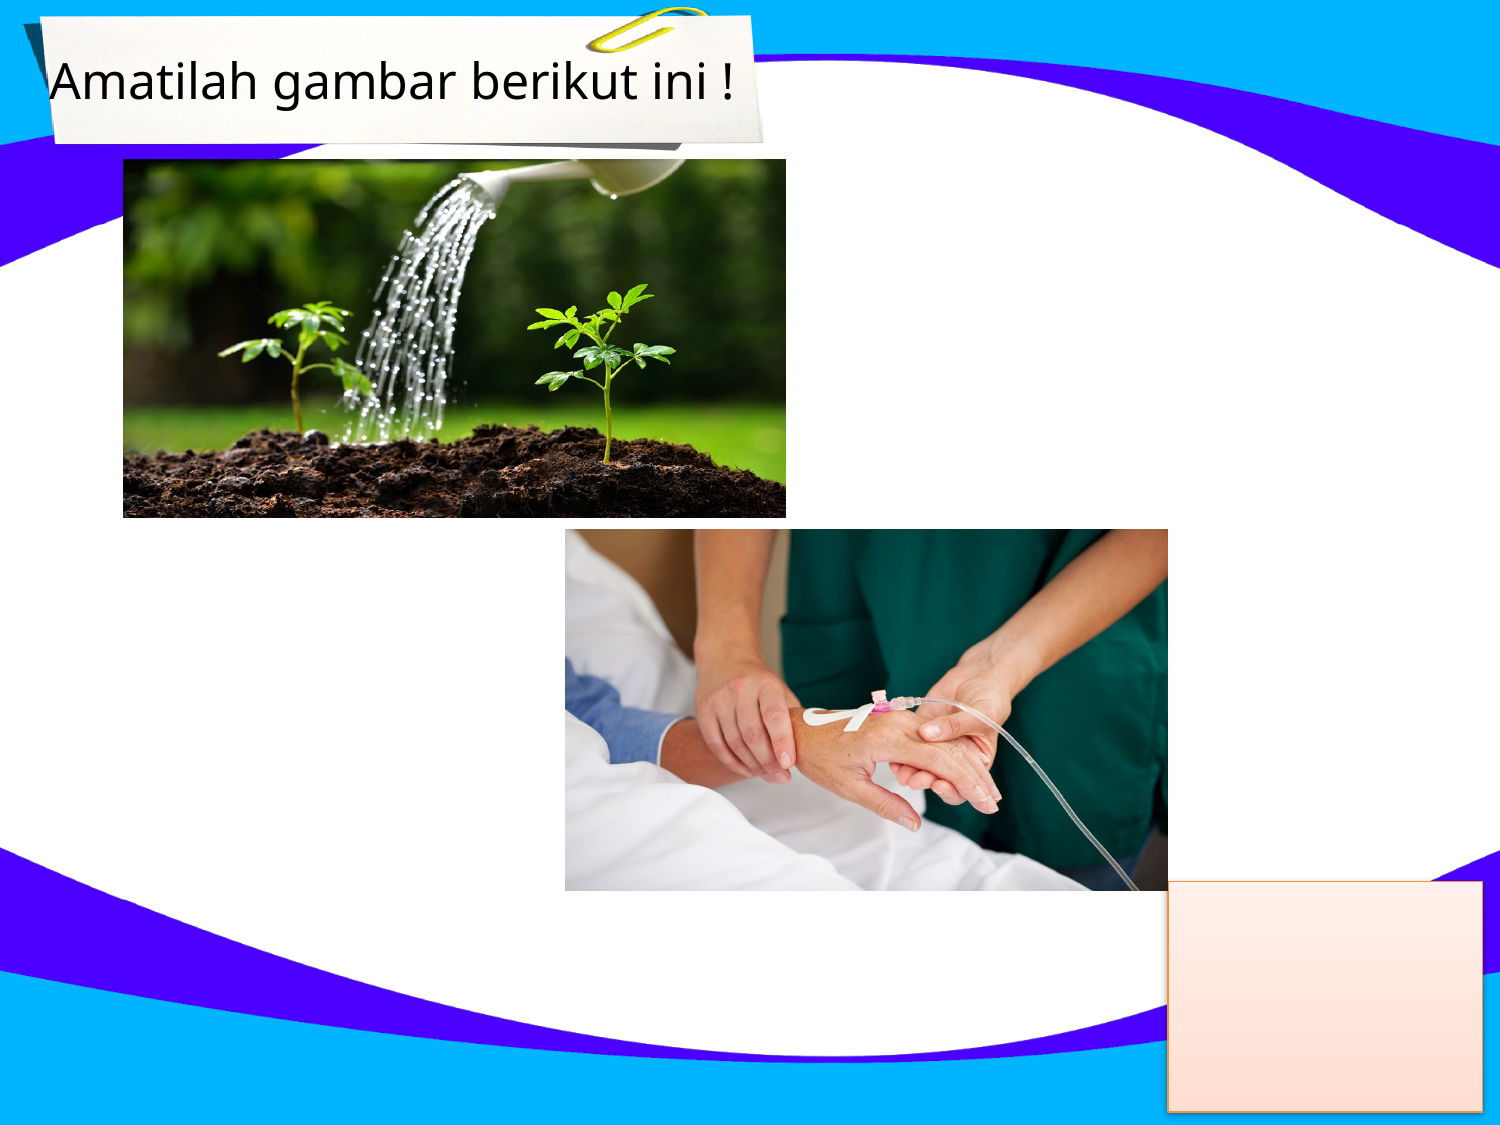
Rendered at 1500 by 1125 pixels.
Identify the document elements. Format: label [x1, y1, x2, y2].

text_box [1167, 881, 1483, 1113]
picture [0, 8, 1500, 1063]
